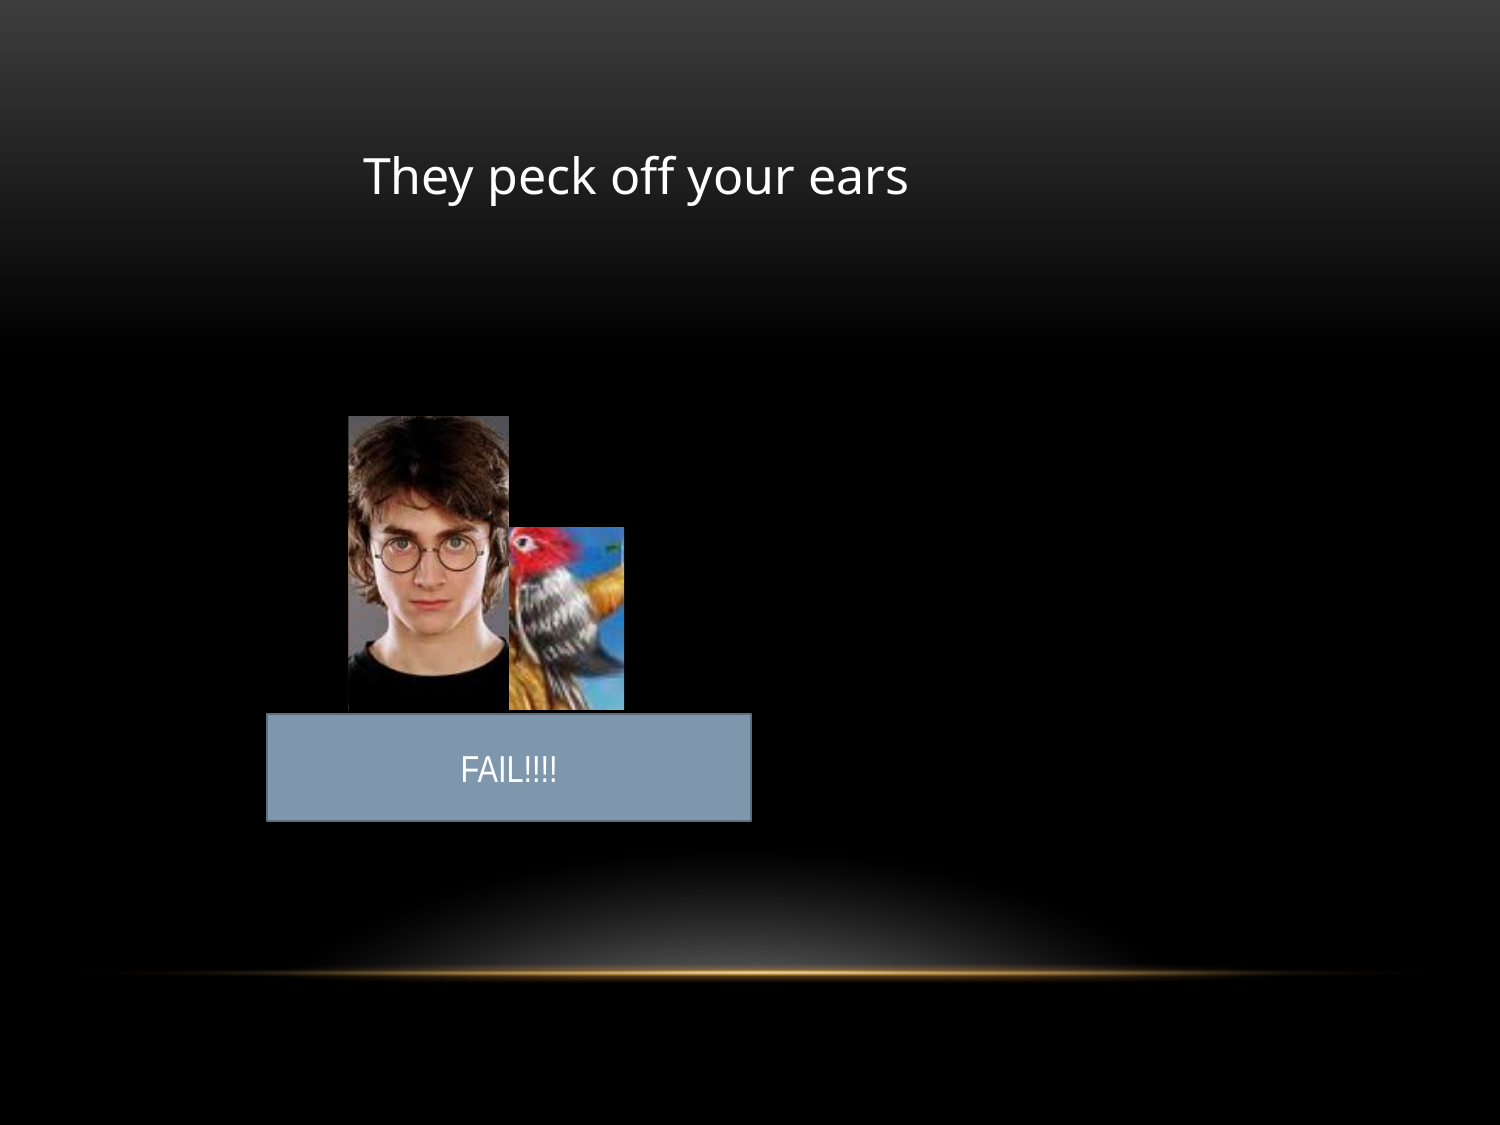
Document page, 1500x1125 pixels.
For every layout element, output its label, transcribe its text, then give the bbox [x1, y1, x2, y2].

picture [0, 0, 1500, 1125]
text_box FAIL!!!! [266, 713, 752, 822]
text_box They peck off your ears [348, 137, 963, 212]
